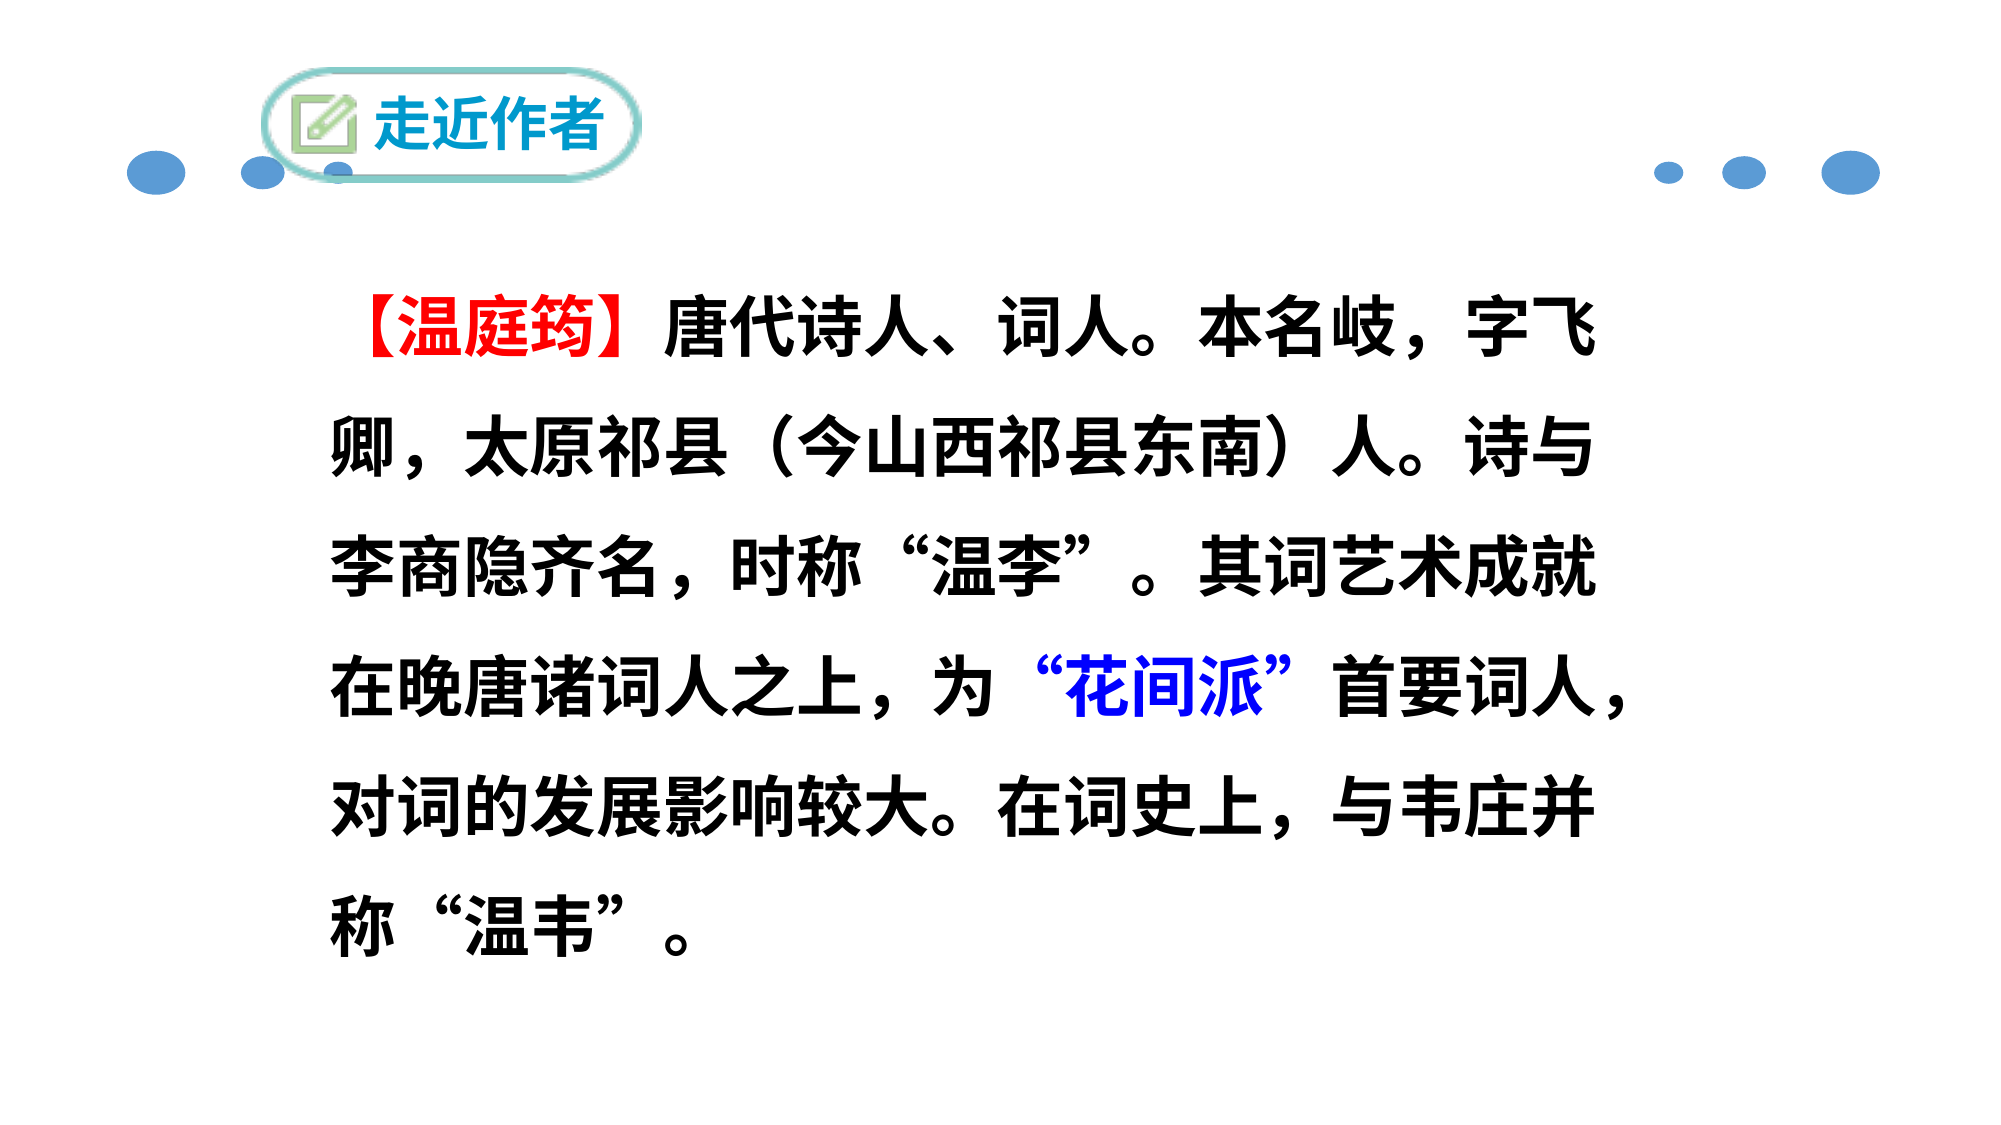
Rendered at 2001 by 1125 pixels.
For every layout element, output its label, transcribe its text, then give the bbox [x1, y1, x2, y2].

text_box 【温庭筠】唐代诗人、词人。本名岐，字飞卿，太原祁县（今山西祁县东南）人。诗与李商隐齐名，时称“温李”。其词艺术成就在晚唐诸词人之上，为“花间派”首要词人，对词的发展影响较大。在词史上，与韦庄并称“温韦”。 [314, 237, 1653, 972]
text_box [261, 67, 642, 183]
